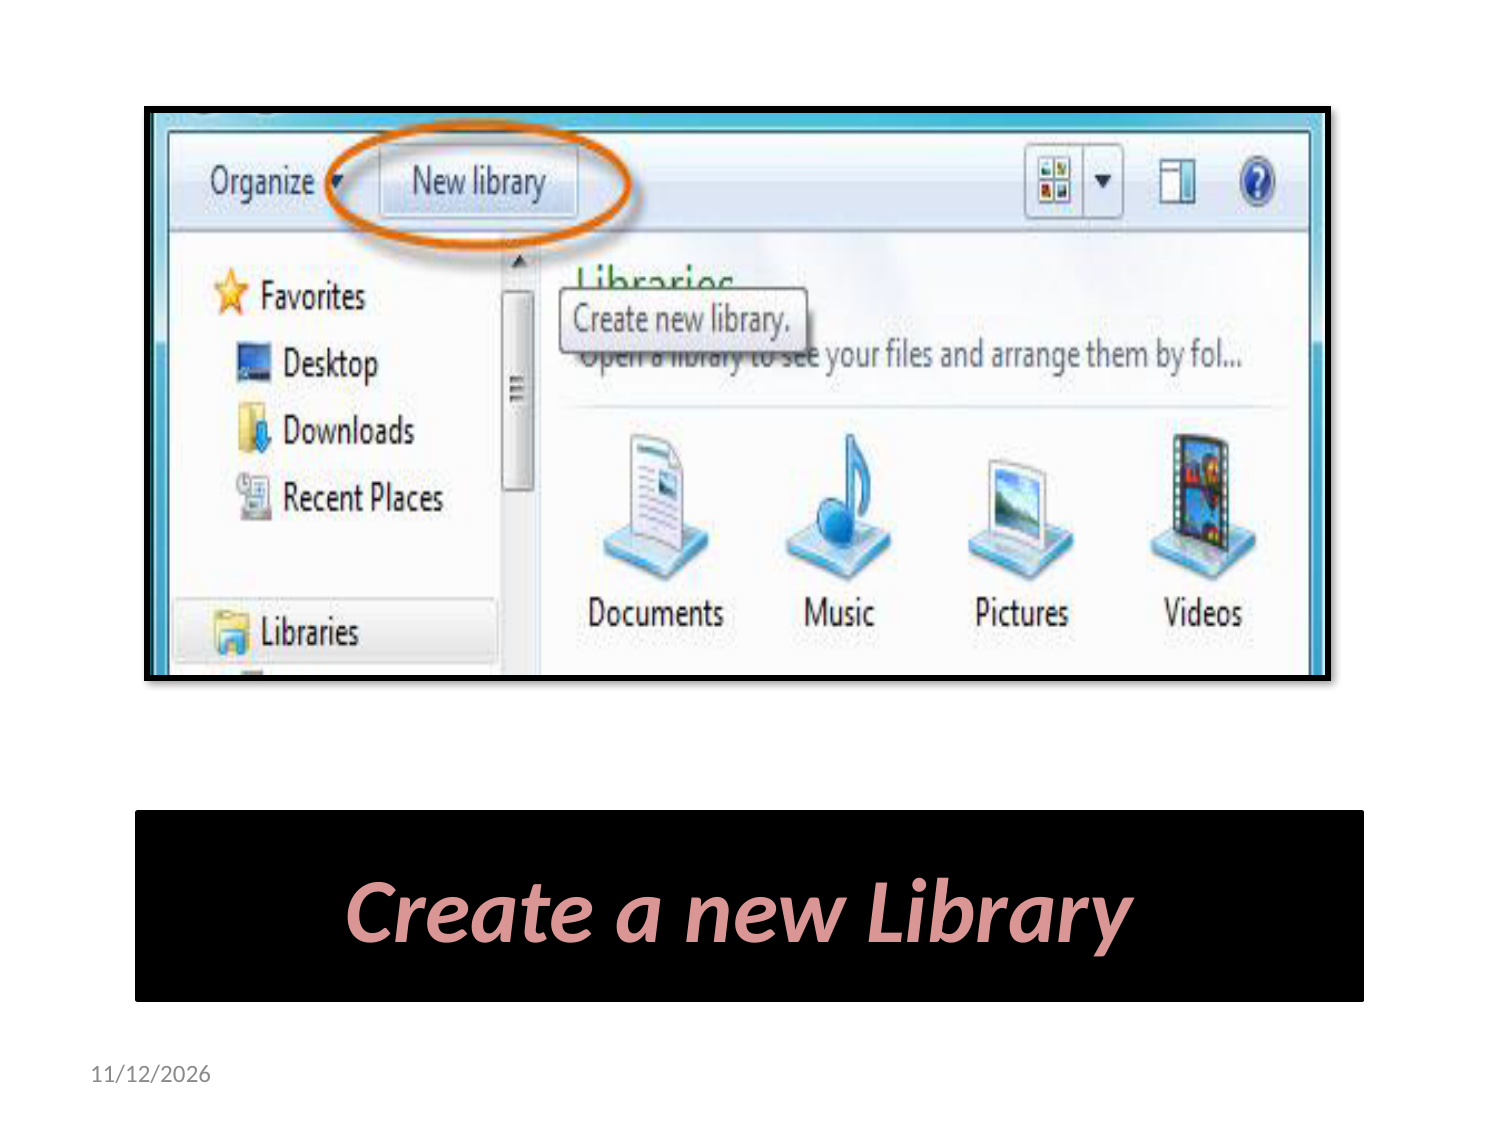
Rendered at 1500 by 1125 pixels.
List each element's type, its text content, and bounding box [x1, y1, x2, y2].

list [149, 112, 1326, 676]
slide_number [75, 1042, 425, 1103]
title Create a new Library [135, 810, 1364, 1002]
